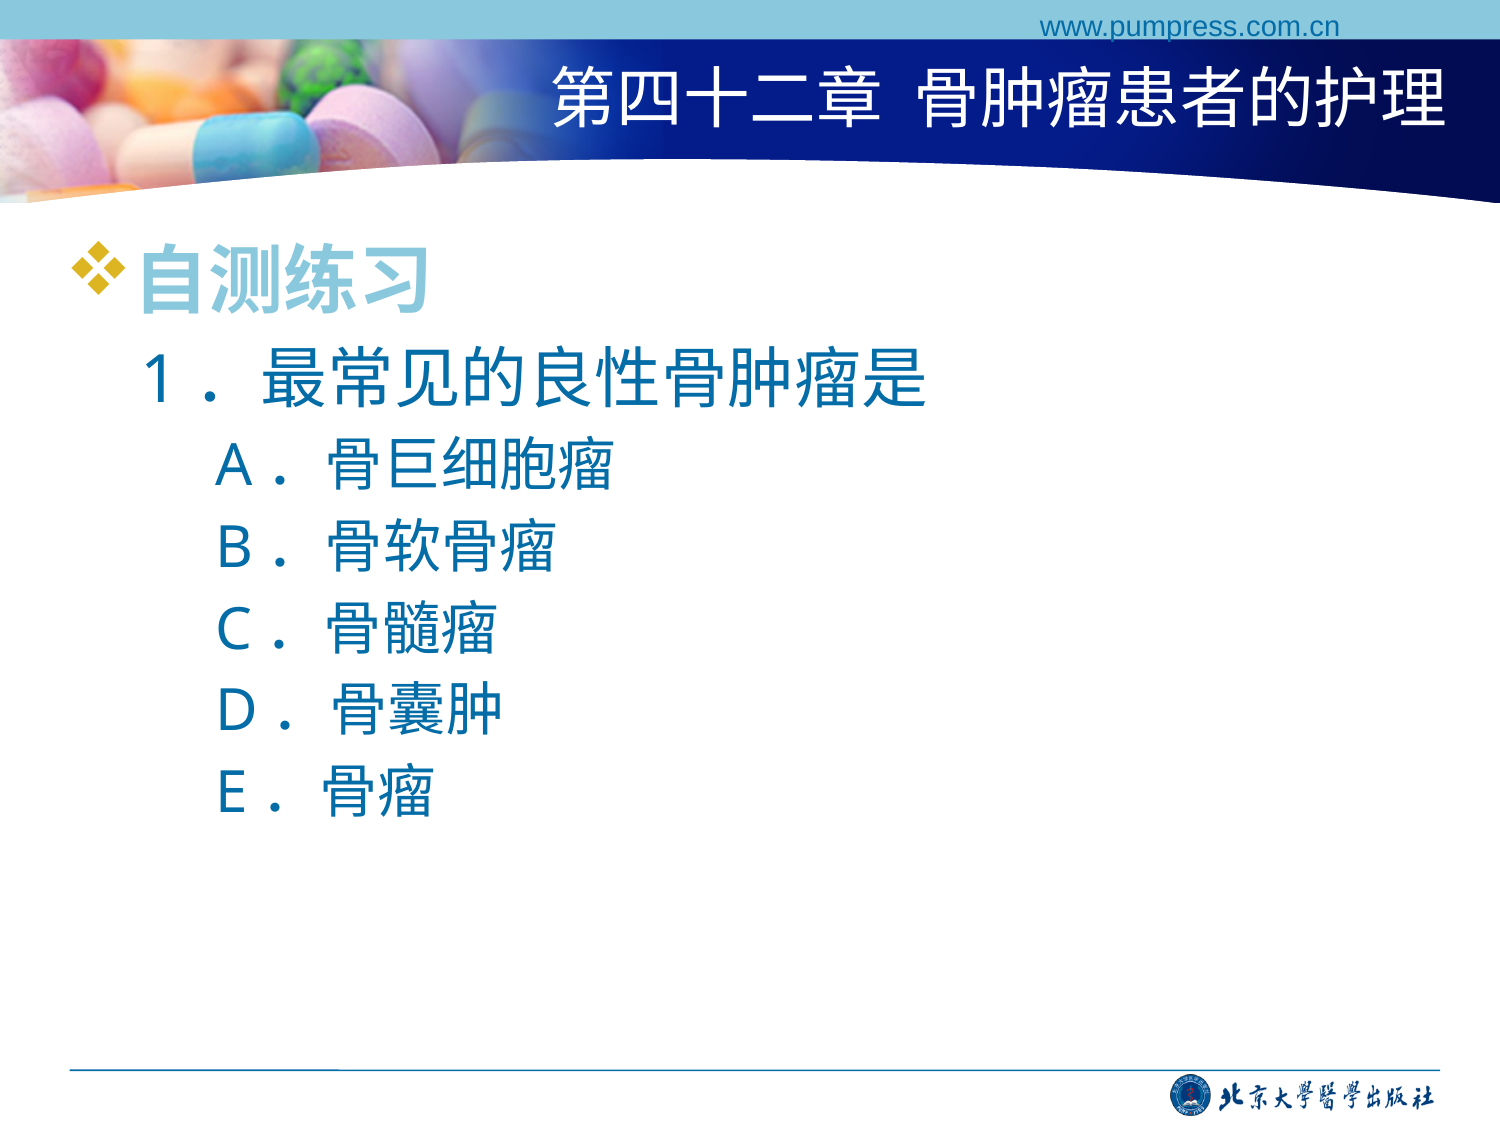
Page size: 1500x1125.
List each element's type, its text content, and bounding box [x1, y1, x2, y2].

picture [0, 40, 1500, 203]
list 自测练习 1．最常见的良性骨肿瘤是 A．骨巨细胞瘤 B．骨软骨瘤 C．骨髓瘤 D．骨囊肿 E．骨瘤 [49, 224, 1463, 1026]
slide_number www.pumpress.com.cn [1025, 0, 1463, 38]
picture [1170, 1074, 1436, 1118]
title 第四十二章 骨肿瘤患者的护理 [137, 49, 1463, 143]
